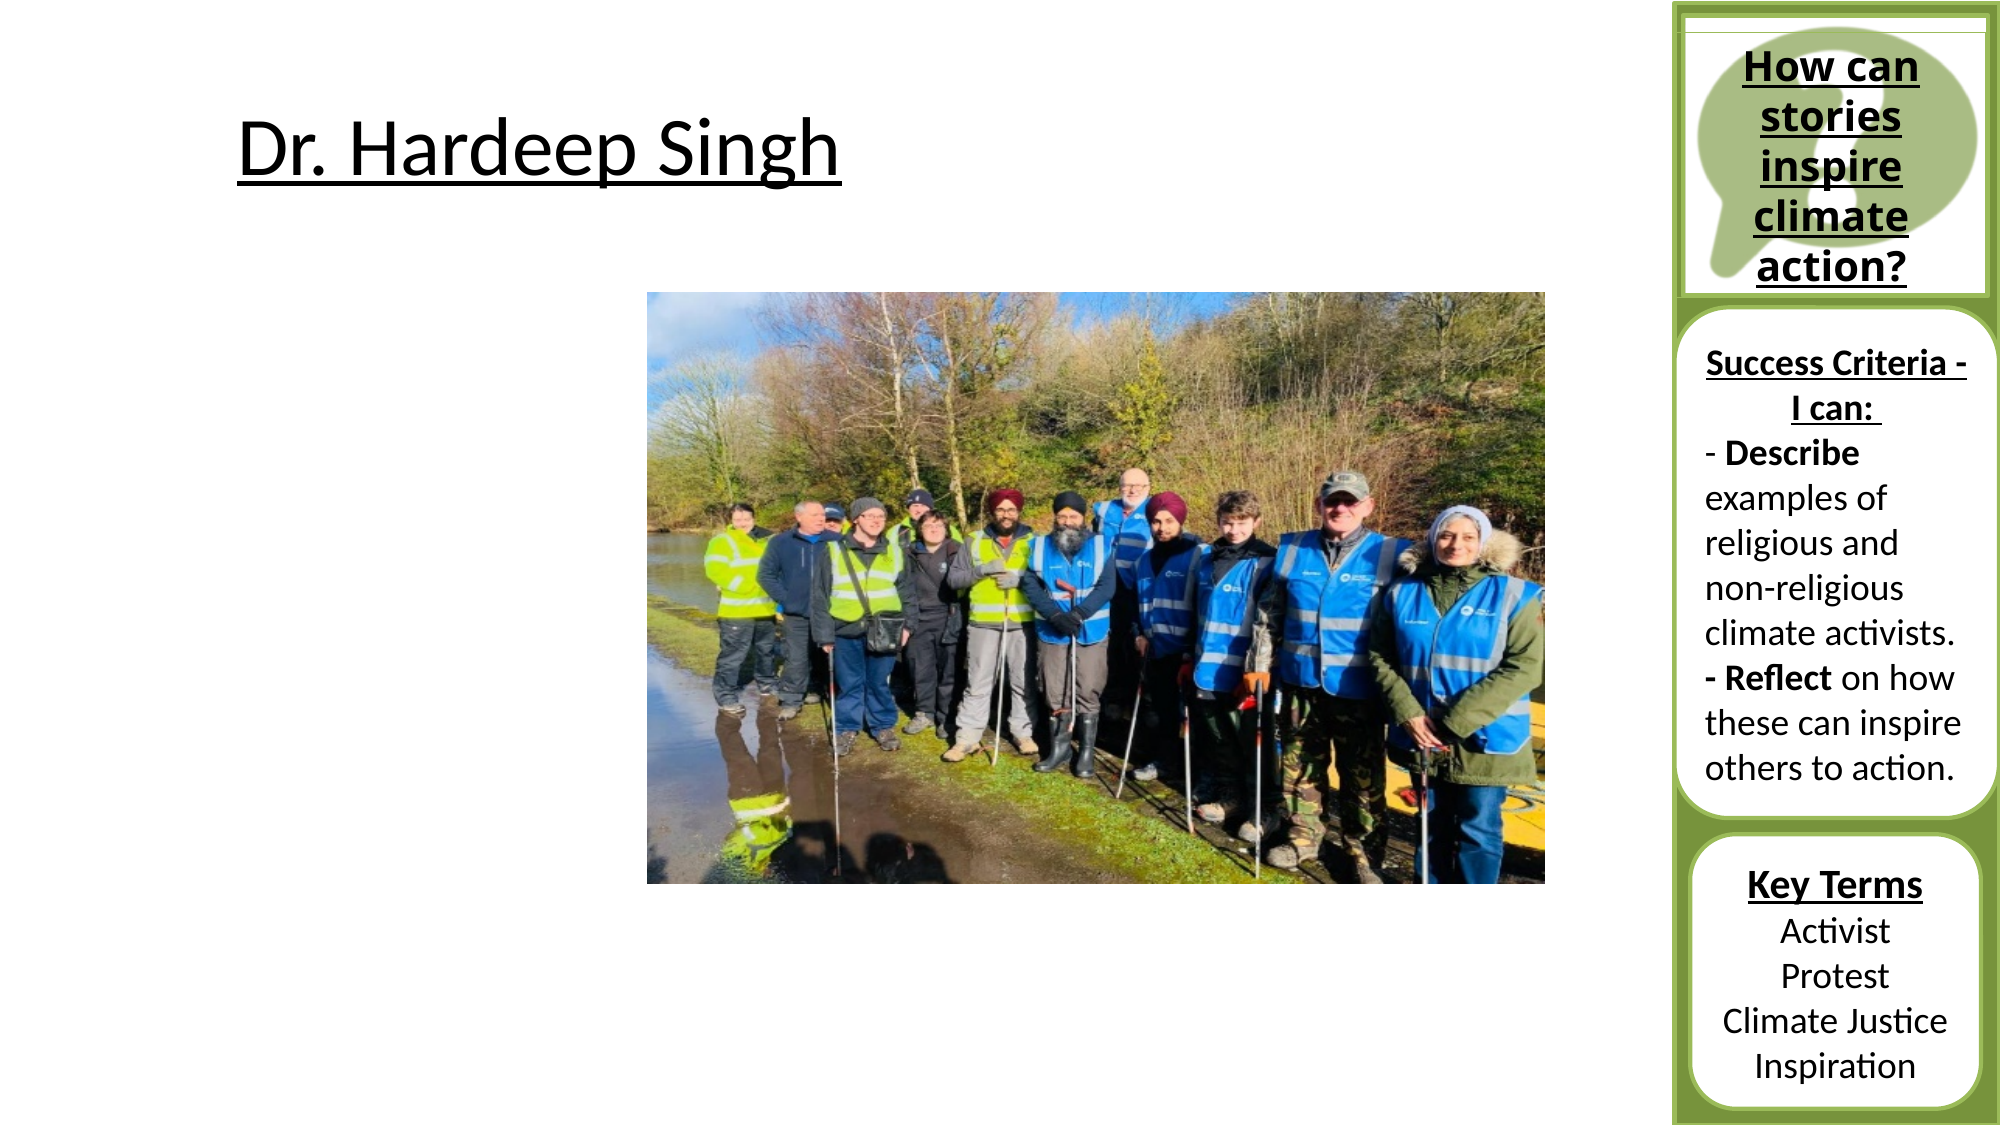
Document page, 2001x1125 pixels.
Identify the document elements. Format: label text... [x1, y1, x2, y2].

picture [647, 292, 1546, 884]
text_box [1674, 2, 2000, 1125]
text_box Dr. Hardeep Singh [222, 84, 865, 200]
